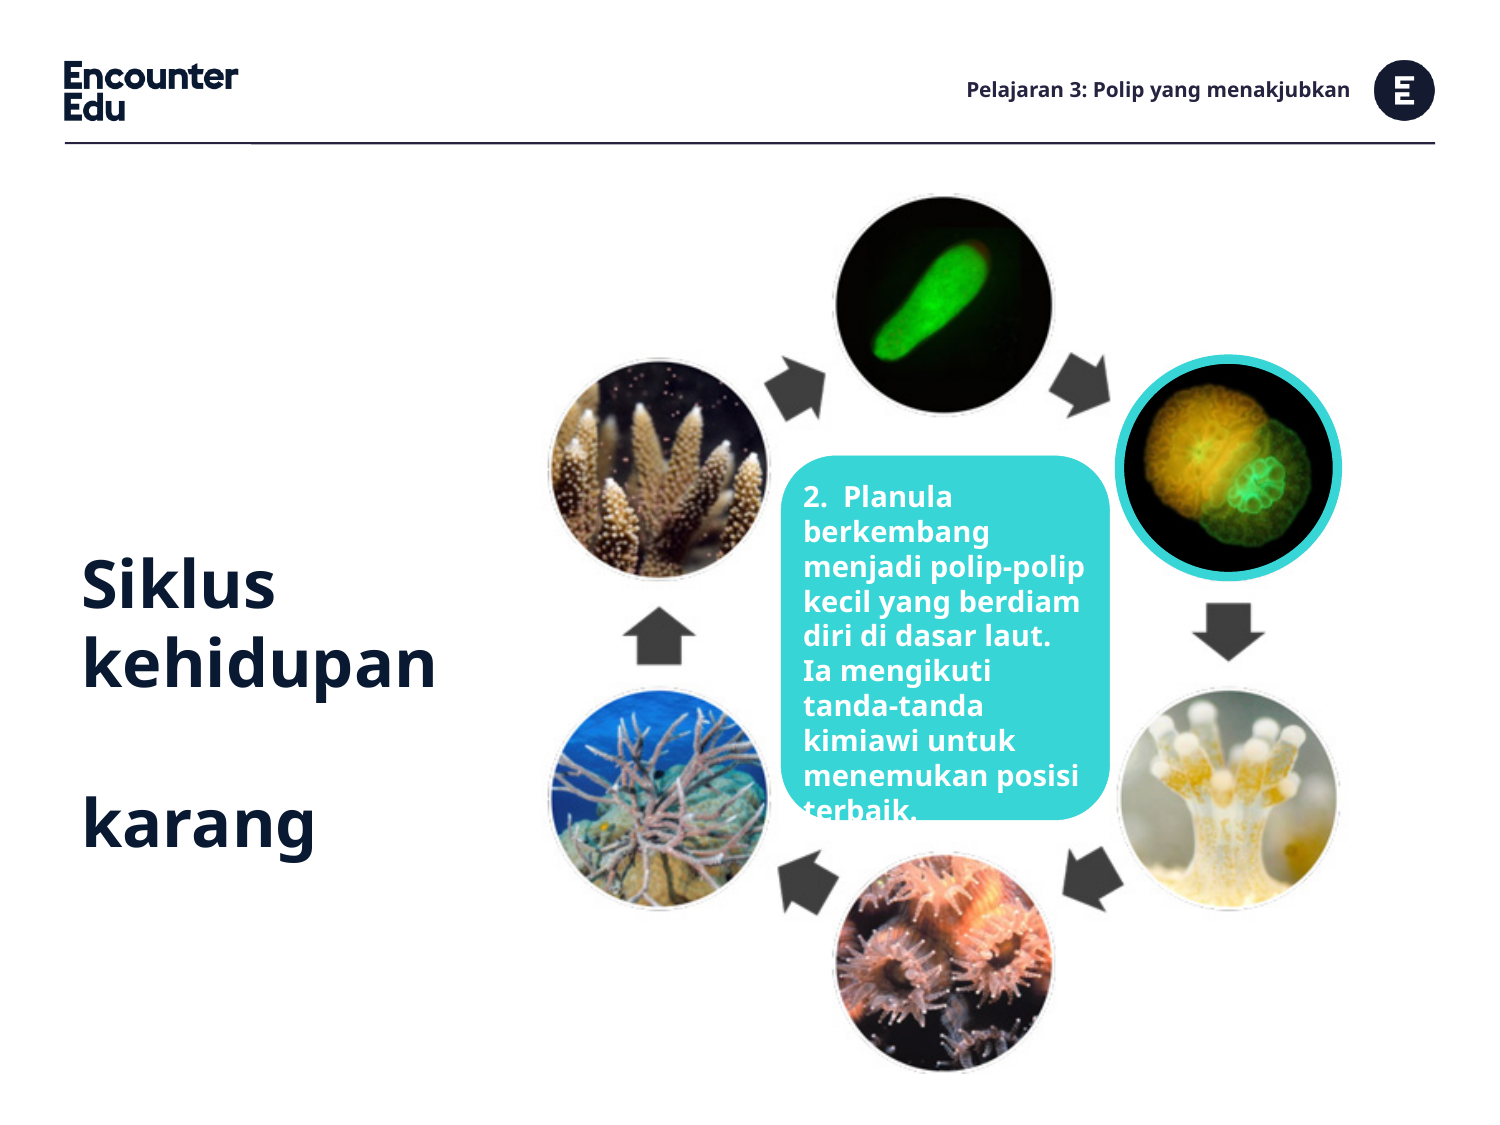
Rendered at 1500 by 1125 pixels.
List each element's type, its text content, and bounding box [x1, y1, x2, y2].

picture [408, 192, 1477, 1075]
picture [60, 59, 243, 122]
picture [1372, 58, 1436, 122]
text_box Siklus kehidupan karang [73, 533, 408, 869]
title Pelajaran 3: Polip yang menakjubkan [749, 67, 1359, 114]
